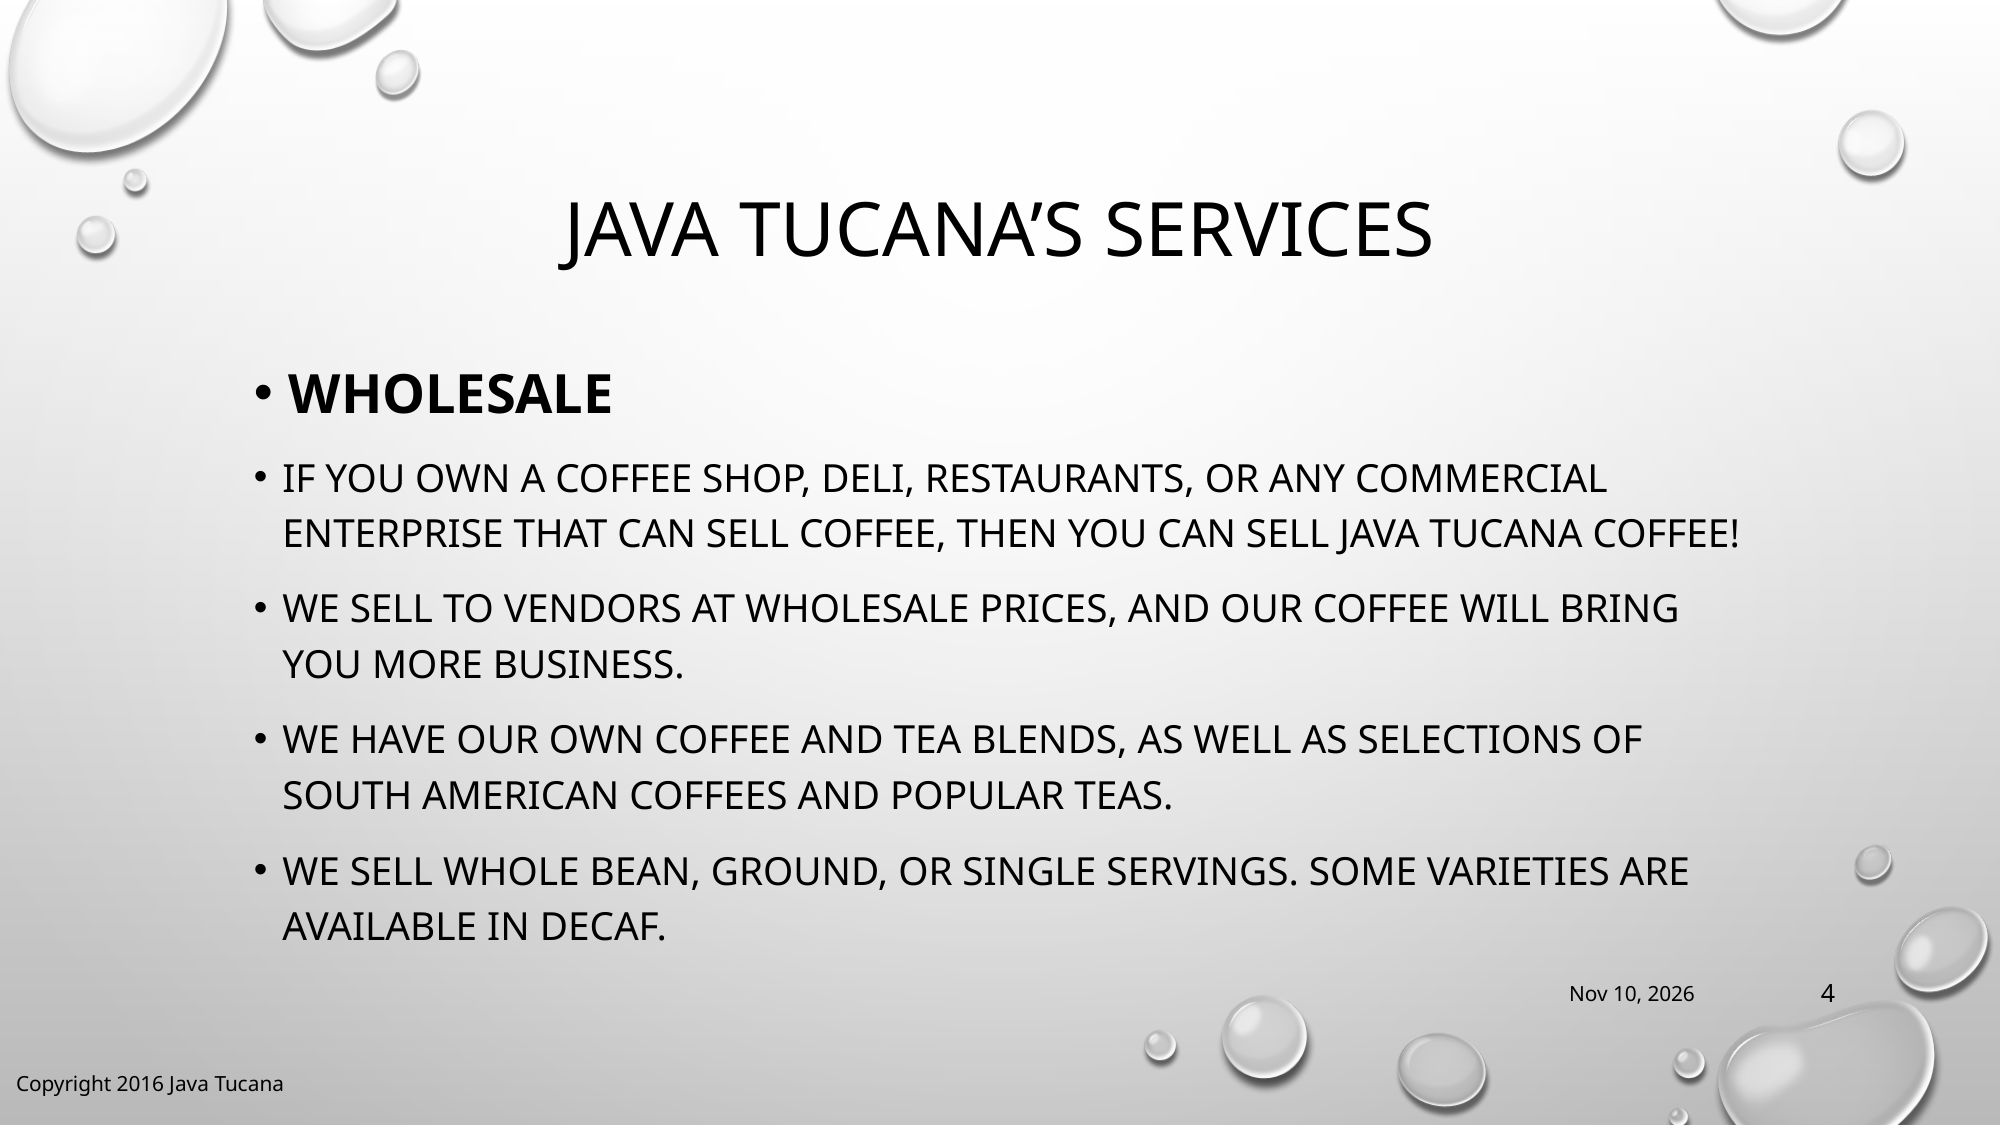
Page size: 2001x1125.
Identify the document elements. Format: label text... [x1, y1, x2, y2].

footer Copyright 2016 Java Tucana [1, 1055, 1096, 1116]
slide_number 9-Feb-16 [1259, 965, 1710, 1025]
title Java Tucana’s Services [149, 101, 1851, 364]
slide_number 4 [1724, 965, 1851, 1025]
picture [0, 0, 2000, 1125]
list Wholesale If you own a coffee shop, deli, restaurants, or any commercial enterprise that can sell coffee, then you can sell Java Tucana coffee! We sell to vendors at wholesale prices, and our coffee will bring you more business. We have our own coffee and tea blends, as well as selections of South American coffees and popular teas. We sell whole bean, ground, or single servings. Some varieties are available in decaf. [238, 339, 1772, 1000]
